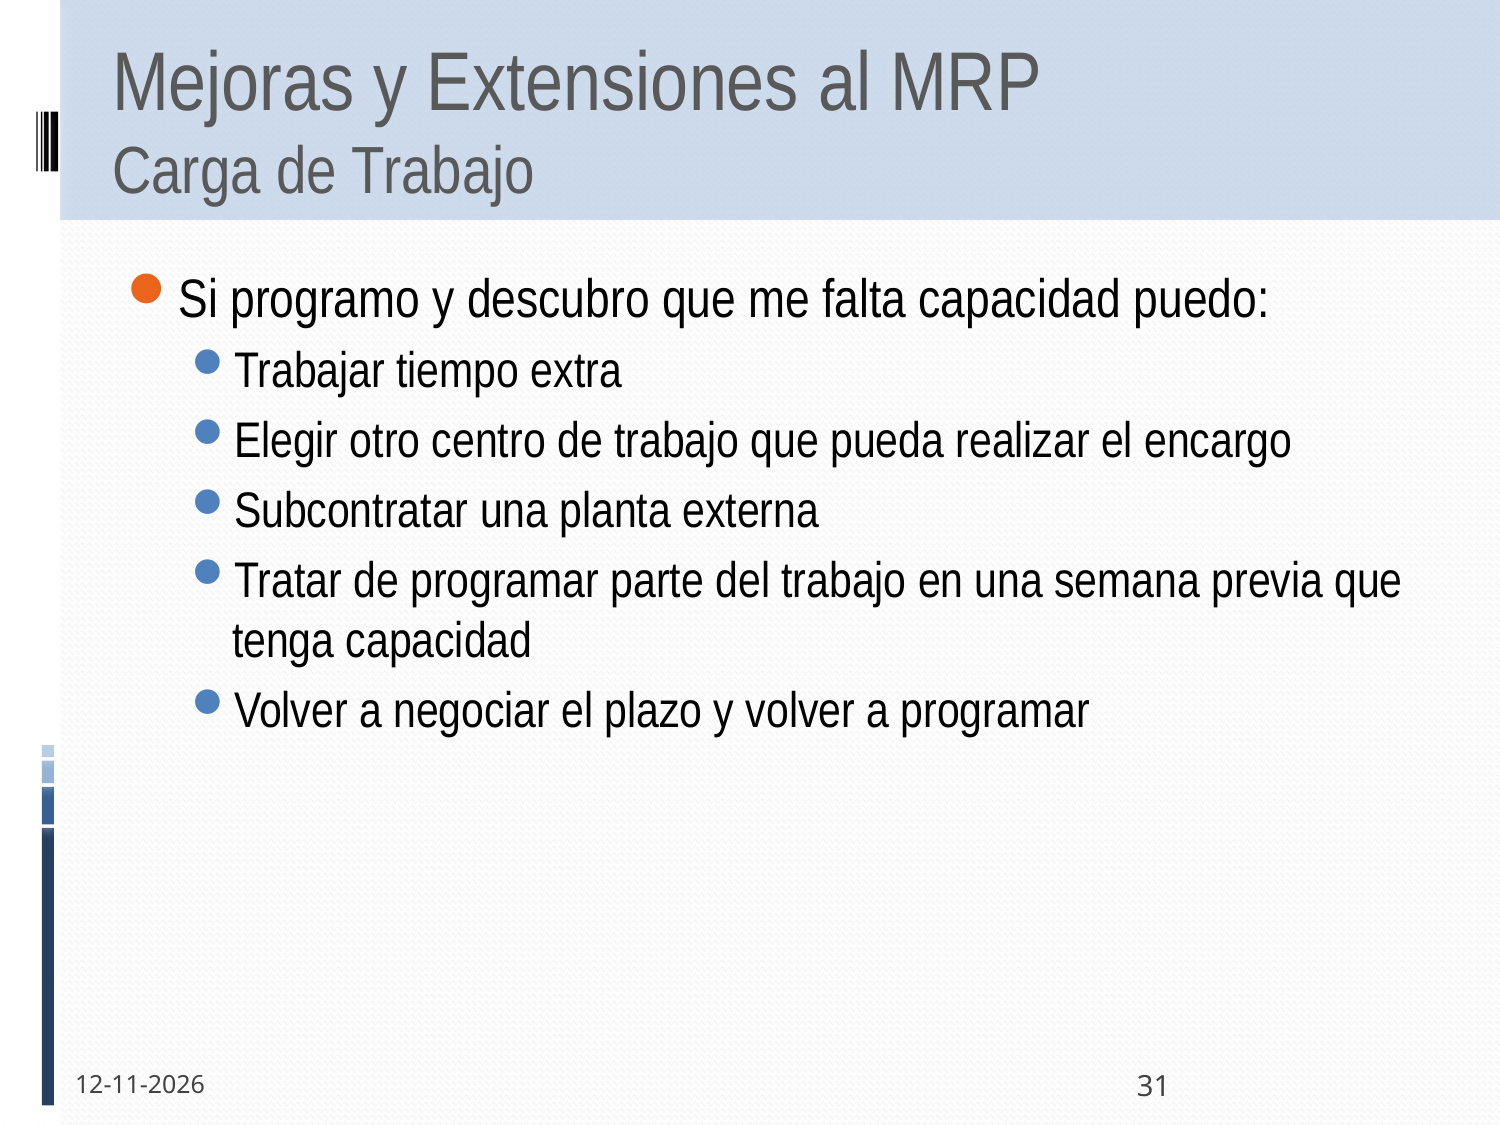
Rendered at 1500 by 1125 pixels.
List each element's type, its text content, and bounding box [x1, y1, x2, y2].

slide_number 31 [1045, 1046, 1171, 1107]
list Si programo y descubro que me falta capacidad puedo: Trabajar tiempo extra Elegir otro centro de trabajo que pueda realizar el encargo Subcontratar una planta externa Tratar de programar parte del trabajo en una semana previa que tenga capacidad Volver a negociar el plazo y volver a programar [111, 255, 1436, 1038]
title Mejoras y Extensiones al MRP Carga de Trabajo [111, 18, 1436, 207]
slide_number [75, 1042, 243, 1103]
